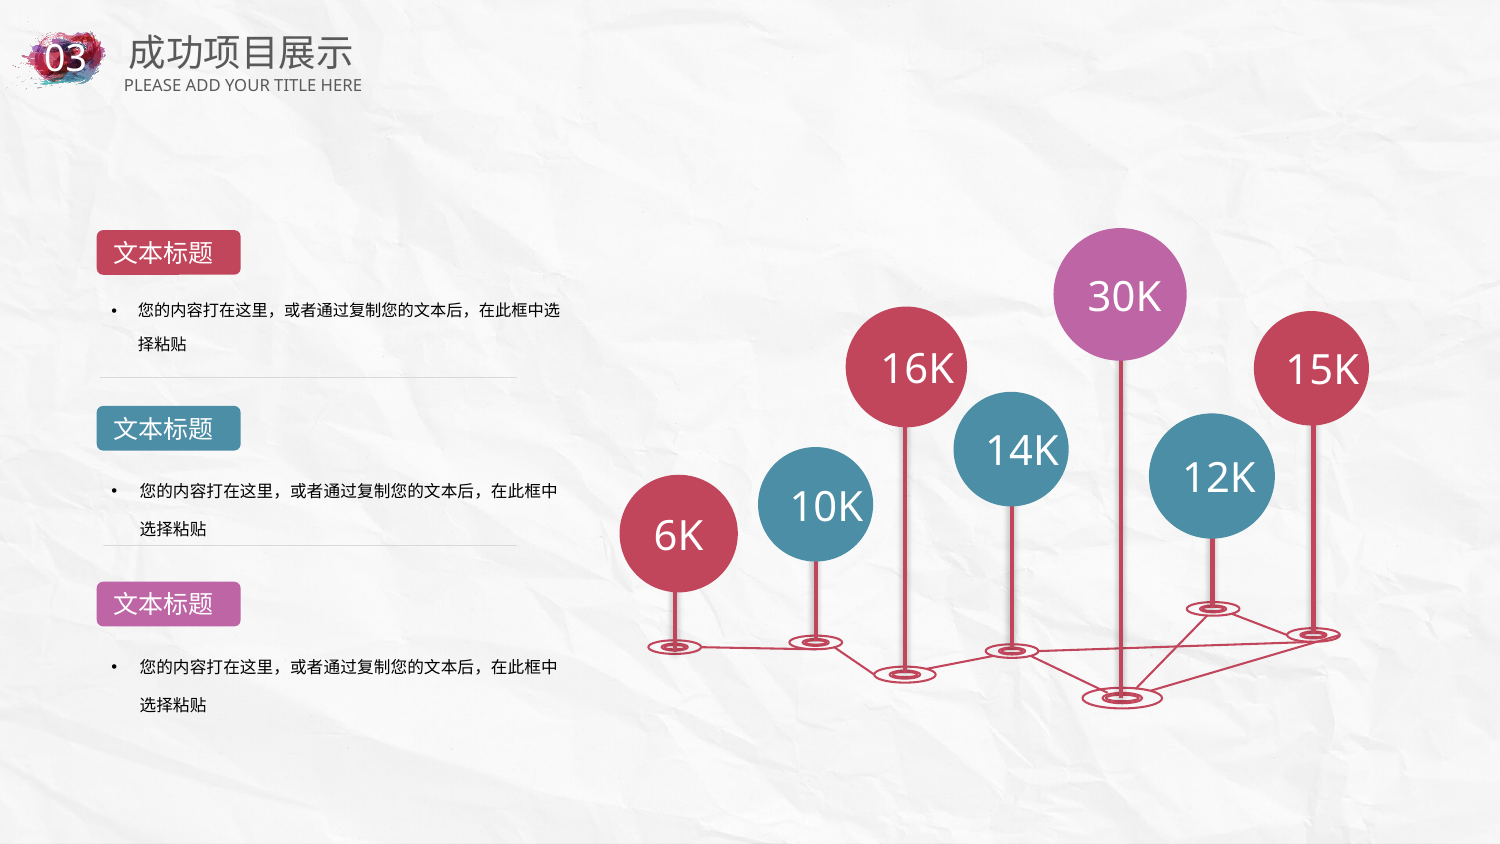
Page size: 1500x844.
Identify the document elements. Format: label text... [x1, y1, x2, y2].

text_box [1119, 361, 1123, 600]
text_box 文本标题 [94, 403, 243, 453]
text_box 文本标题 [94, 579, 243, 629]
text_box 12K [1148, 413, 1275, 539]
text_box [673, 590, 677, 600]
text_box 15K [1253, 311, 1369, 426]
text_box 您的内容打在这里，或者通过复制您的文本后，在此框中选择粘贴 [96, 631, 590, 713]
text_box [814, 562, 818, 600]
text_box 成功项目展示 [128, 20, 479, 83]
text_box 您的内容打在这里，或者通过复制您的文本后，在此框中选择粘贴 [96, 279, 590, 361]
text_box [1010, 507, 1014, 600]
text_box 您的内容打在这里，或者通过复制您的文本后，在此框中选择粘贴 [96, 455, 590, 537]
text_box 10K [758, 447, 874, 562]
text_box [1210, 539, 1215, 600]
text_box [903, 425, 907, 600]
text_box 14K [953, 391, 1069, 507]
text_box PLEASE ADD YOUR TITLE HERE [123, 67, 383, 102]
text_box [648, 601, 1341, 709]
picture [0, 13, 110, 100]
text_box 文本标题 [94, 227, 243, 277]
text_box [1311, 426, 1316, 600]
text_box 16K [848, 309, 964, 425]
text_box 6K [622, 477, 735, 590]
text_box 30K [1053, 228, 1187, 361]
